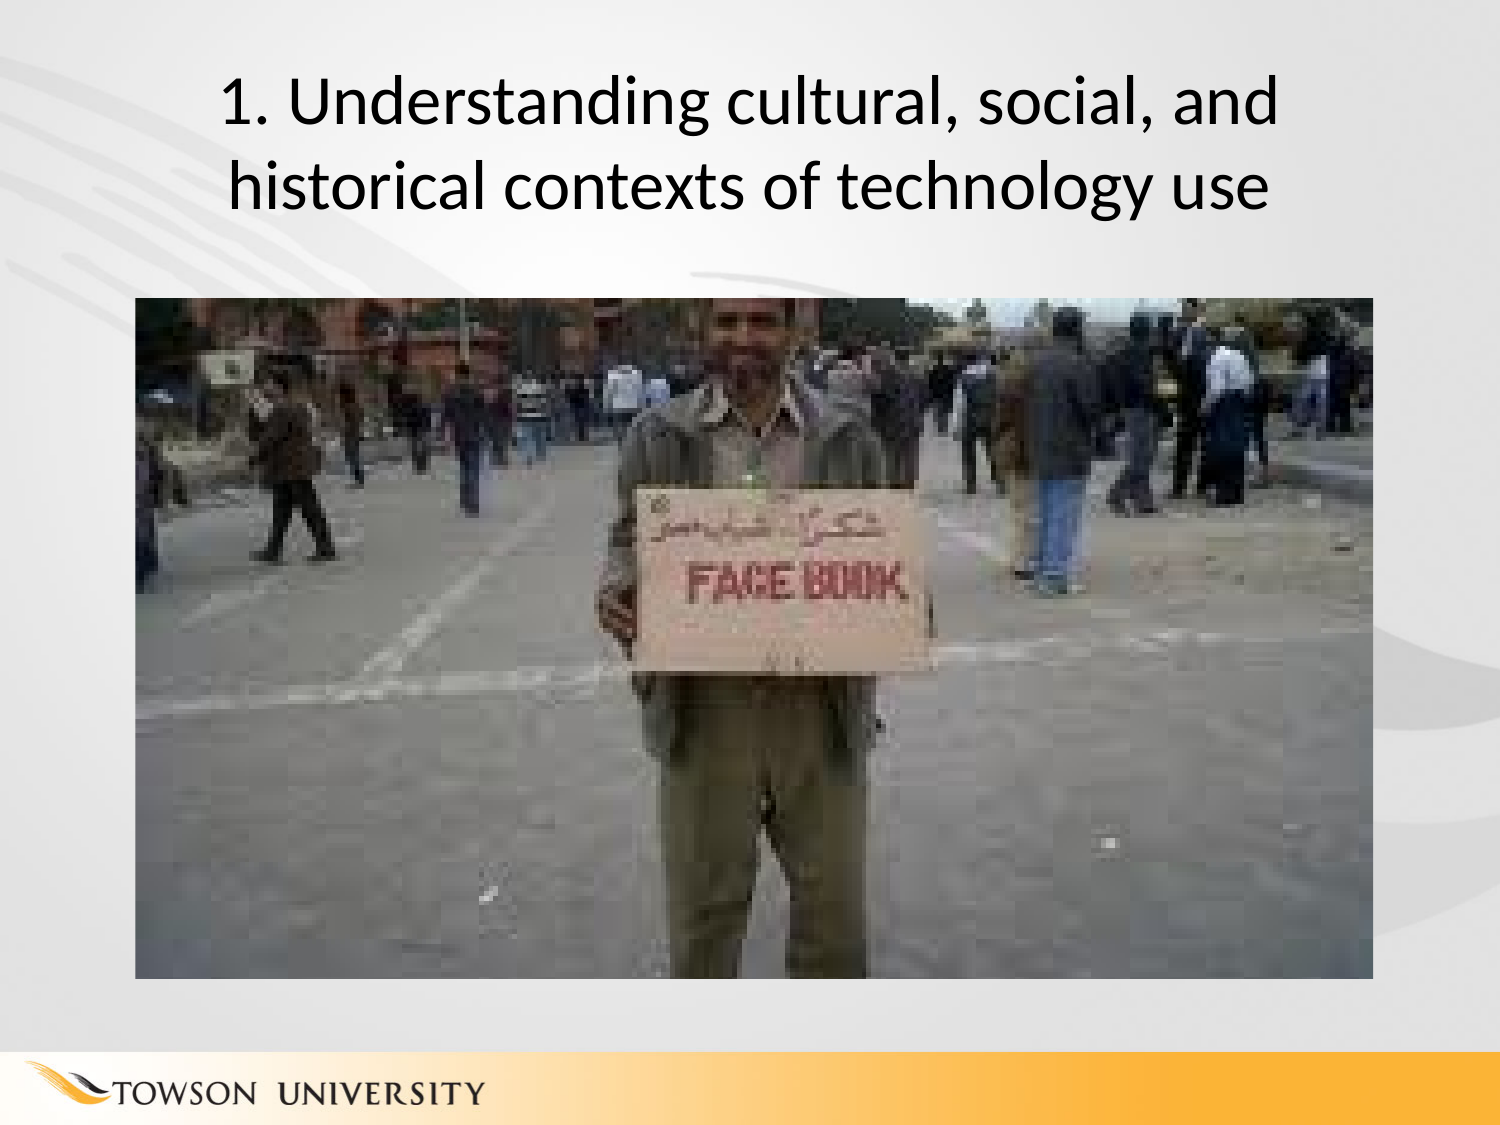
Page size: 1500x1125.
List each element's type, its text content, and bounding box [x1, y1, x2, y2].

picture [0, 0, 1500, 1125]
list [134, 297, 1374, 980]
title 1. Understanding cultural, social, and historical contexts of technology use [75, 45, 1425, 233]
